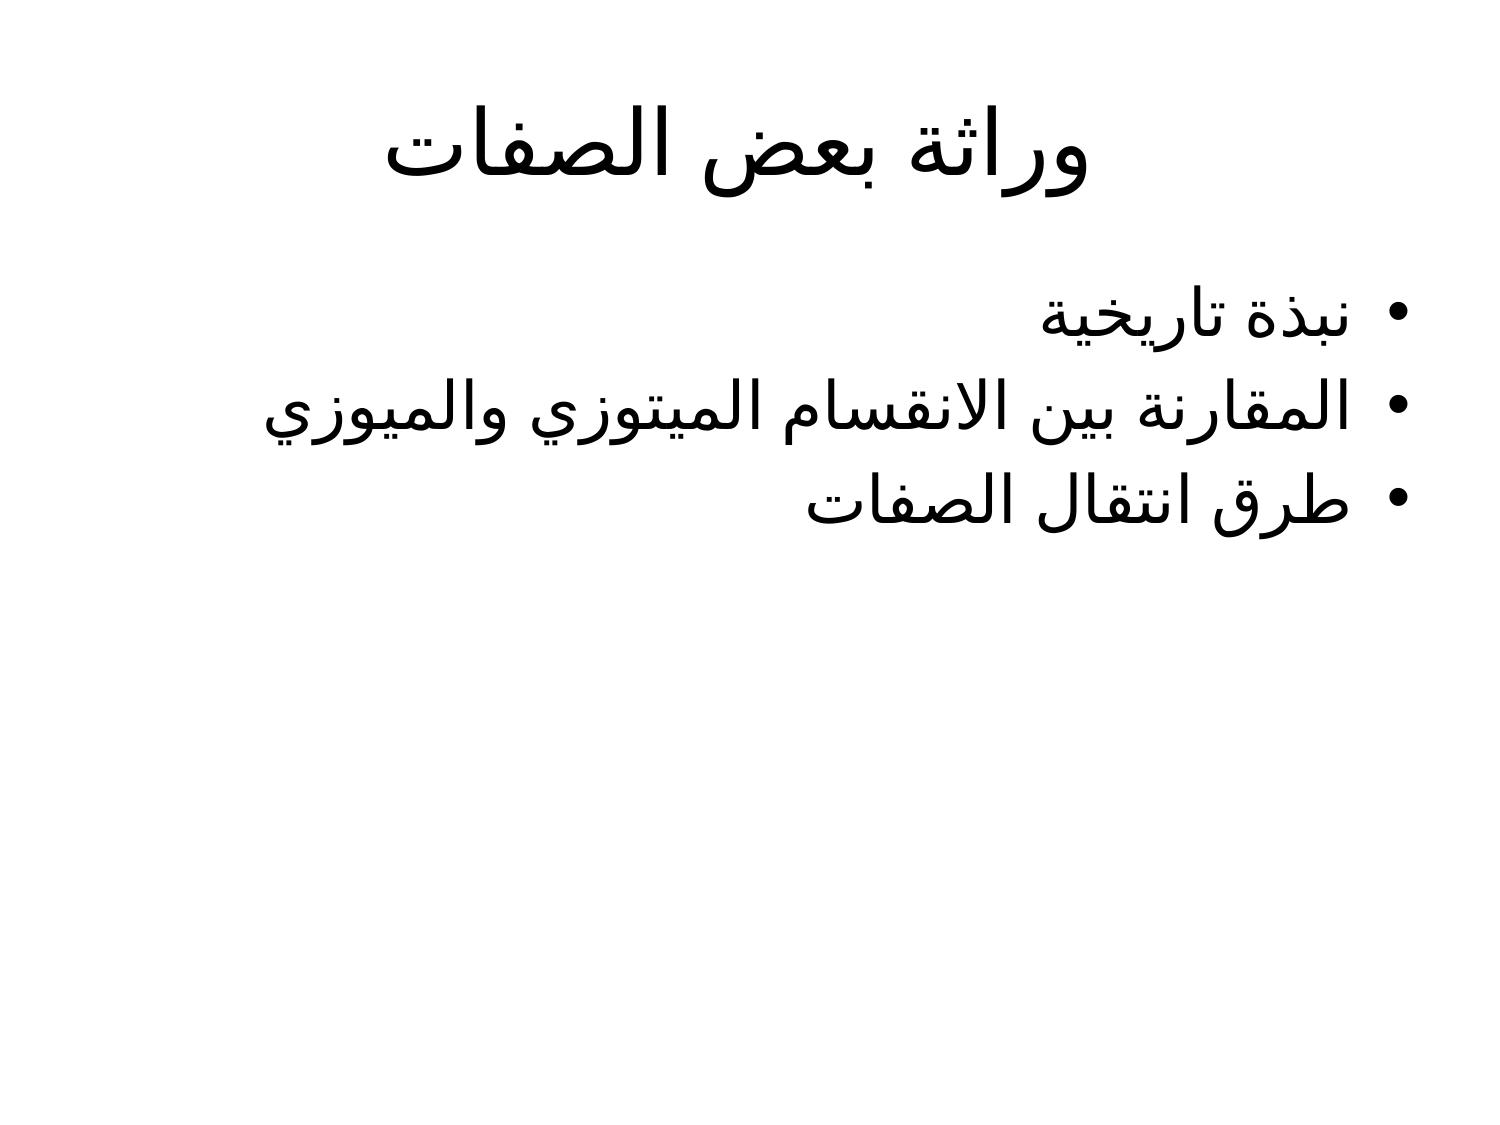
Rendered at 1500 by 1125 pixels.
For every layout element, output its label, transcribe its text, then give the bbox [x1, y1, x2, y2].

title وراثة بعض الصفات [75, 45, 1425, 233]
list نبذة تاريخية المقارنة بين الانقسام الميتوزي والميوزي طرق انتقال الصفات [75, 262, 1425, 1005]
